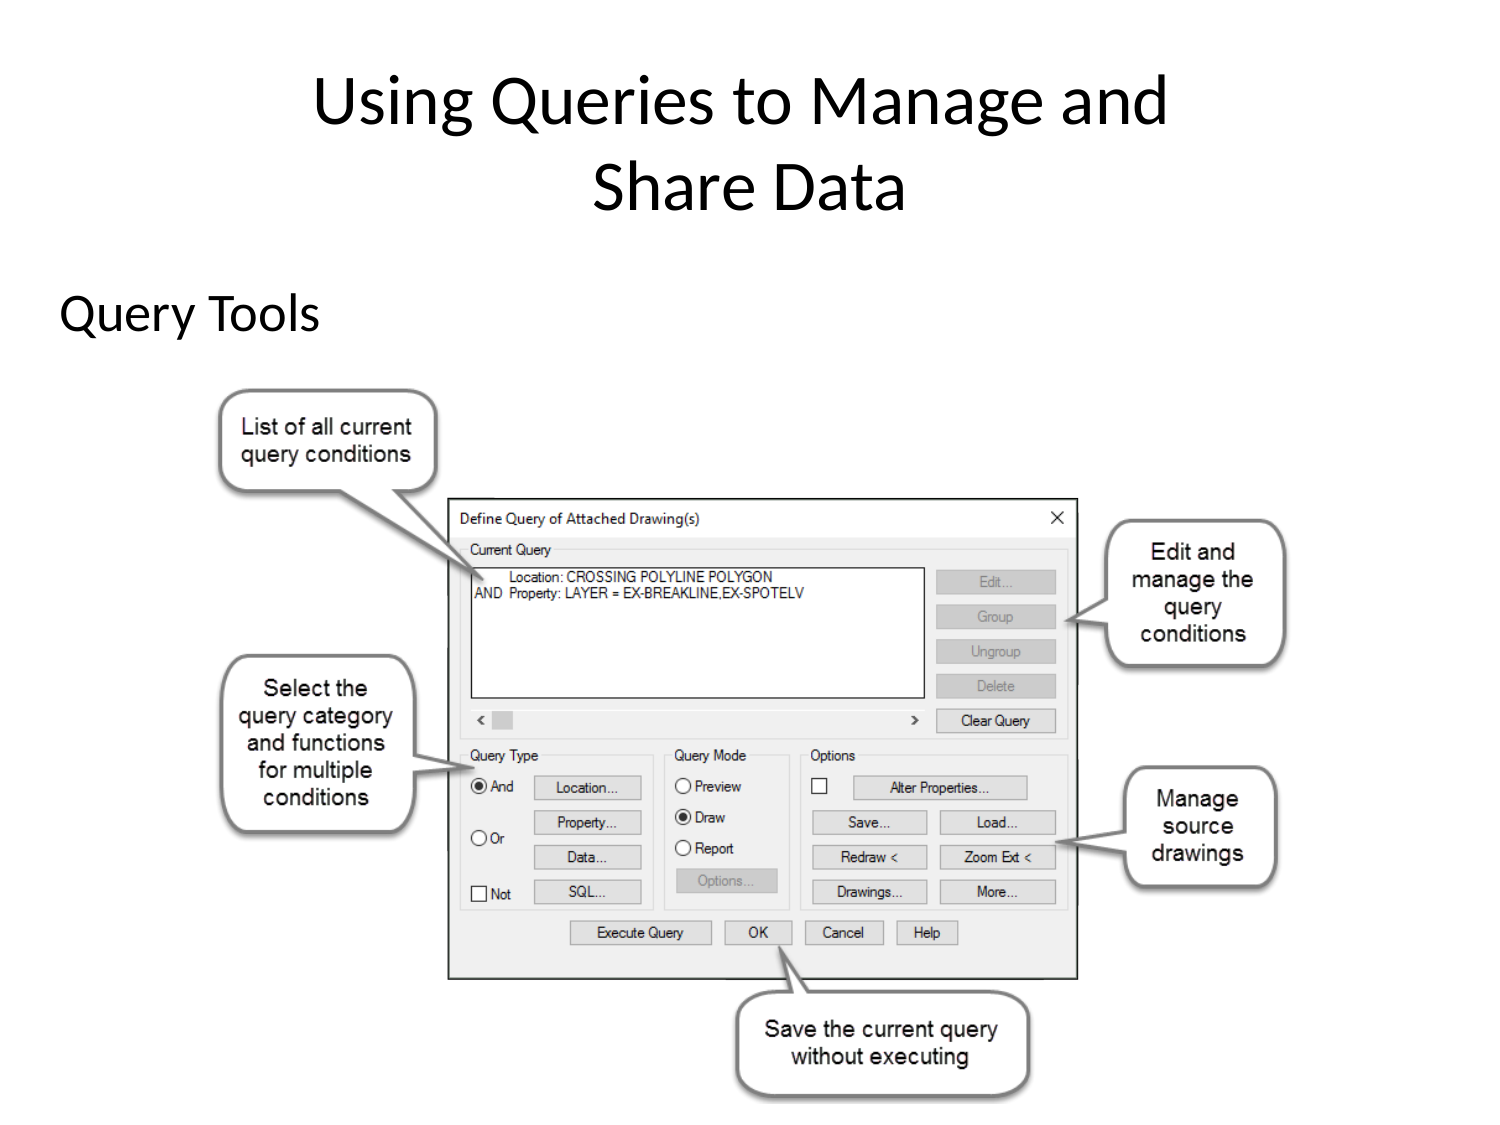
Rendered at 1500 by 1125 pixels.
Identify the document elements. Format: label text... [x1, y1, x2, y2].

title Using Queries to Manage and Share Data [75, 45, 1425, 233]
picture [199, 374, 1301, 1104]
text_box Query Tools [37, 237, 800, 350]
